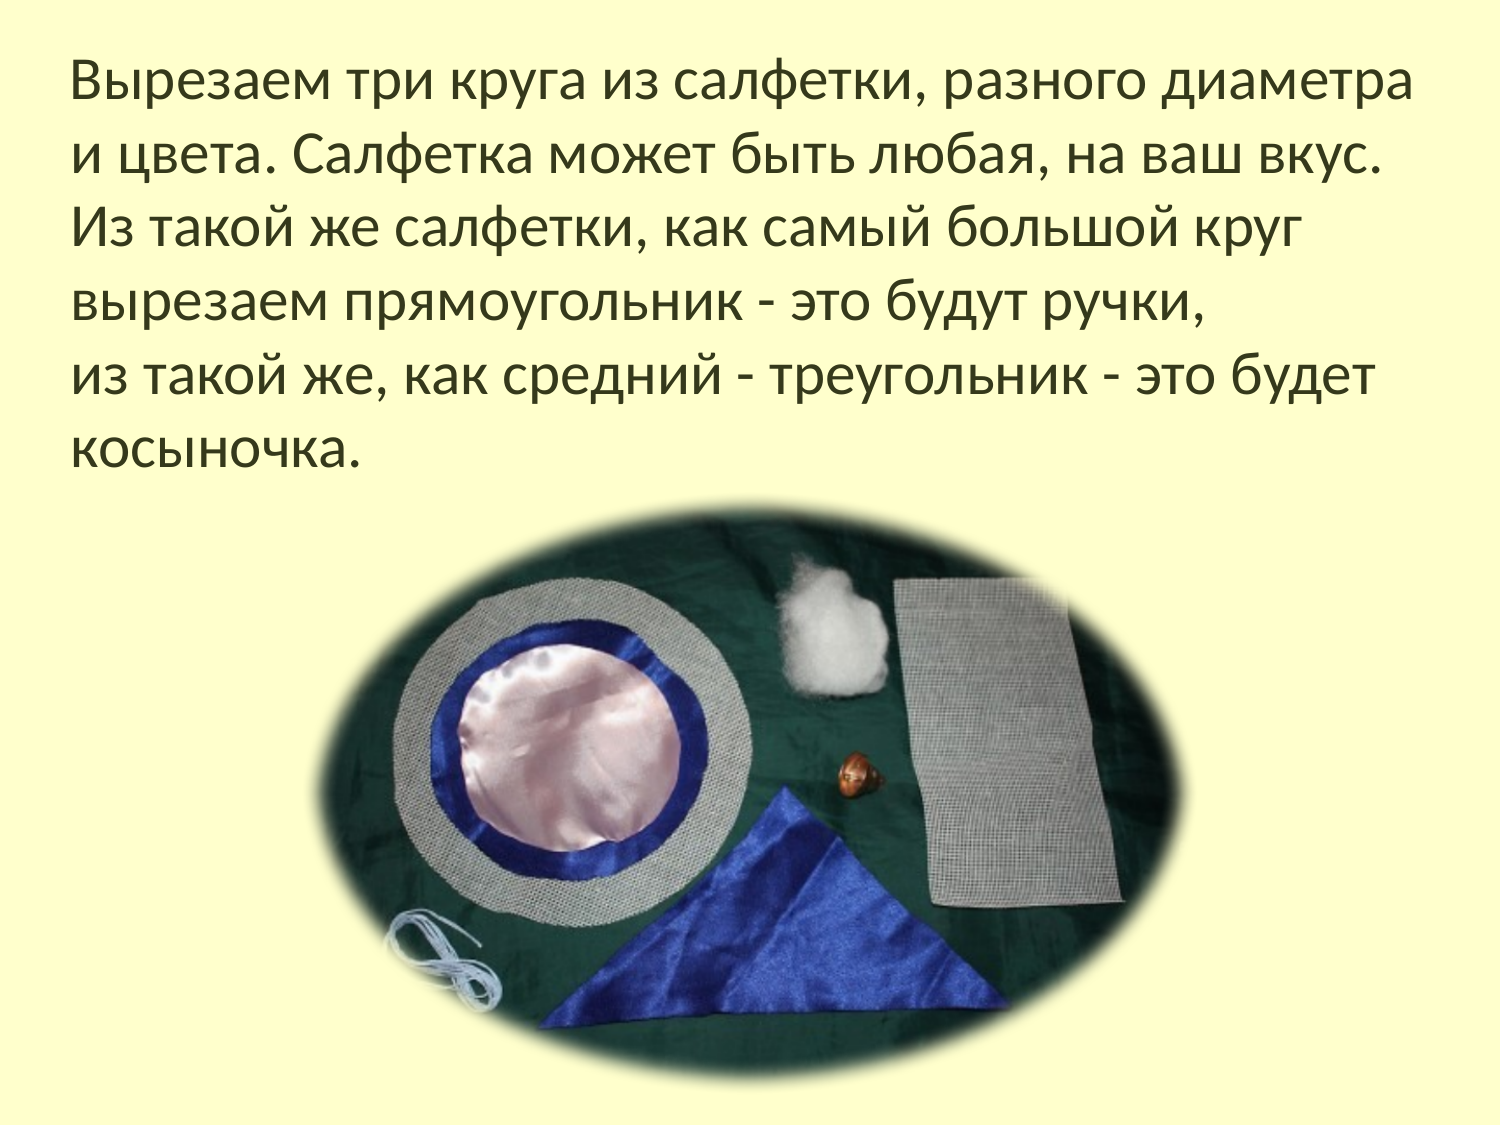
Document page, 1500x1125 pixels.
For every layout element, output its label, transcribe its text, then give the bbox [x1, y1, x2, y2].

picture [300, 491, 1200, 1095]
list Вырезаем три круга из салфетки, разного диаметра и цвета. Салфетка может быть любая, на ваш вкус. Из такой же салфетки, как самый большой круг вырезаем прямоугольник - это будут ручки, из такой же, как средний - треугольник - это будет косыночка. [0, 30, 1436, 528]
